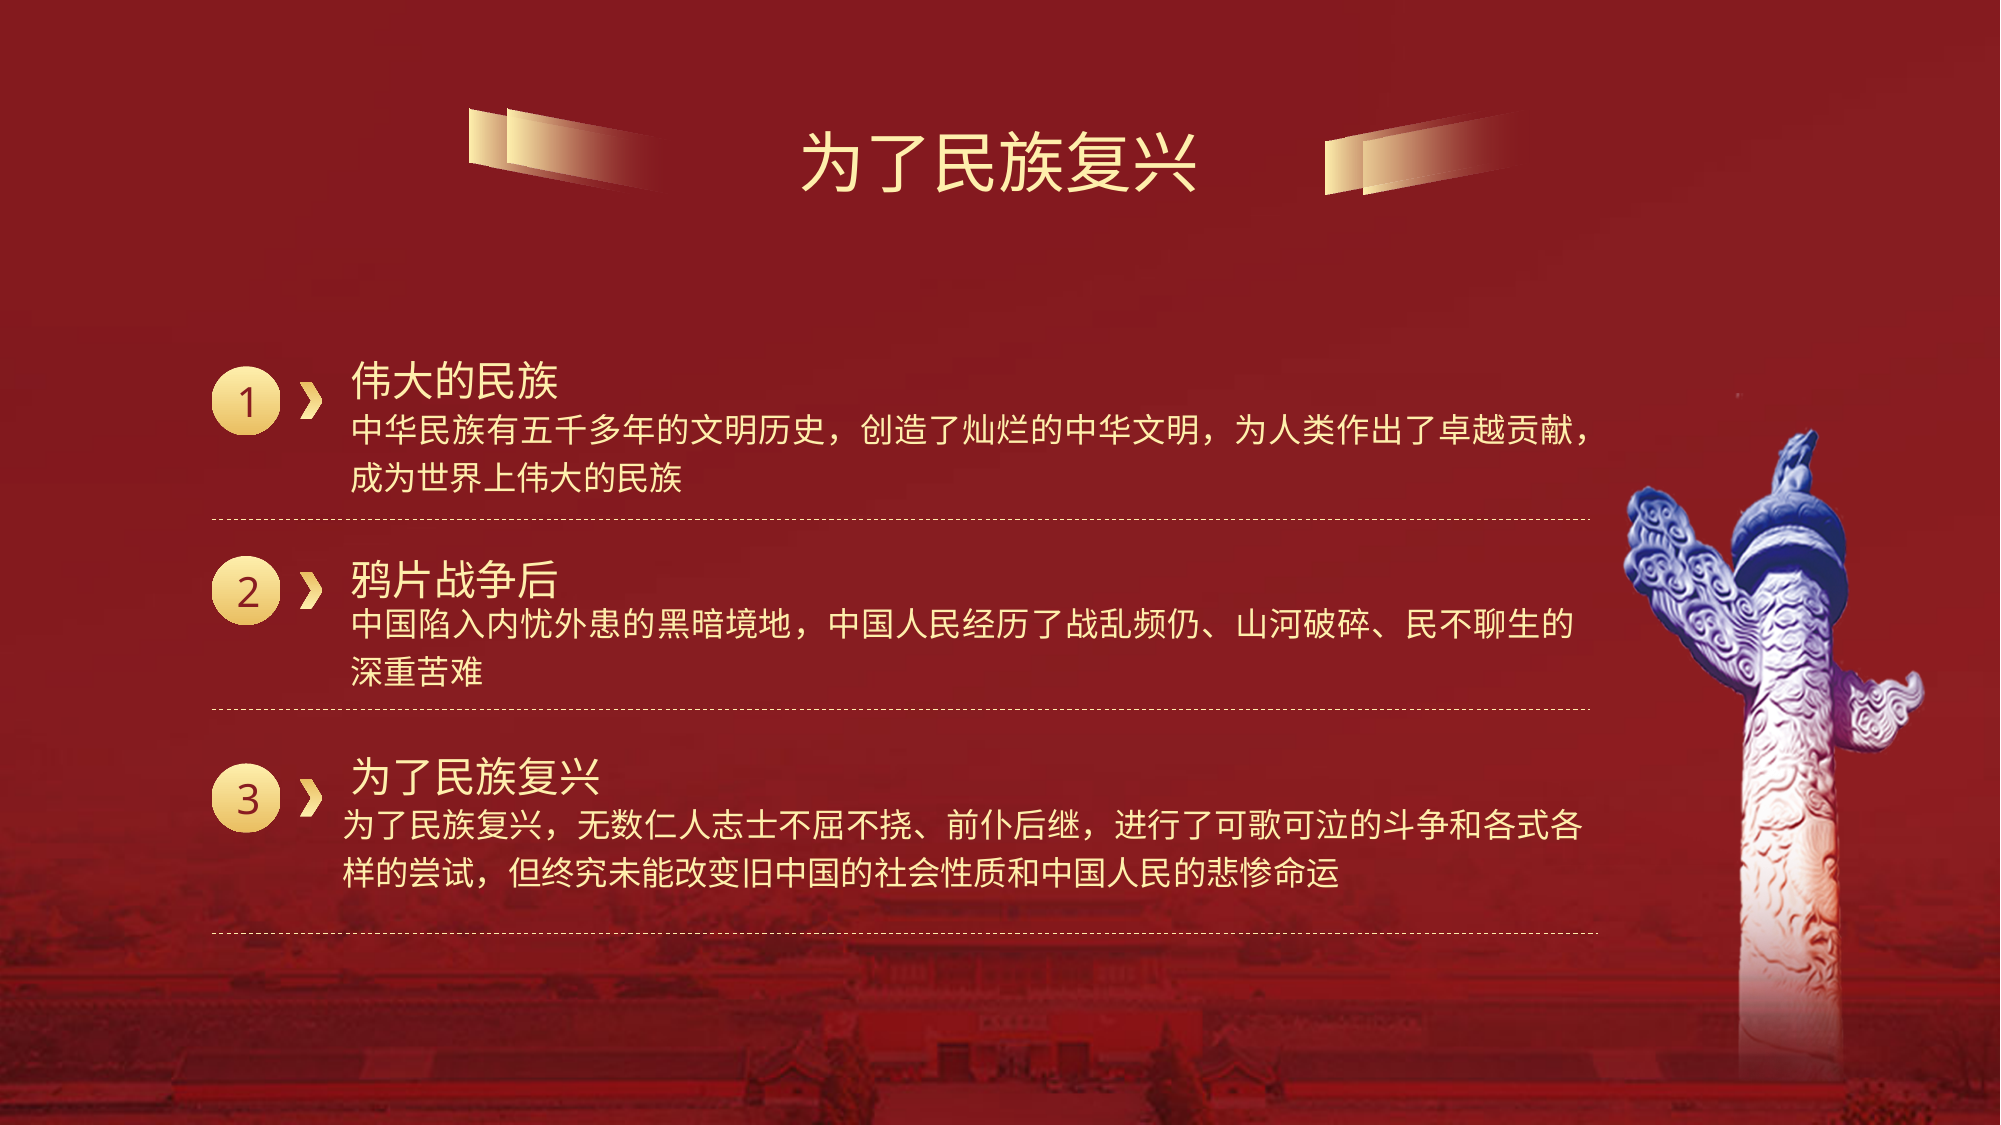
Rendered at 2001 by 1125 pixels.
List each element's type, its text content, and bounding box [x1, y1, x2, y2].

text_box 伟大的民族 [335, 337, 578, 413]
text_box 3 [210, 762, 282, 834]
text_box 为了民族复兴 [335, 733, 673, 809]
text_box 为了民族复兴 [372, 113, 1626, 209]
text_box 中国陷入内忧外患的黑暗境地，中国人民经历了战乱频仍、山河破碎、民不聊生的深重苦难 [335, 588, 1543, 699]
text_box 为了民族复兴，无数仁人志士不屈不挠、前仆后继，进行了可歌可泣的斗争和各式各样的尝试，但终究未能改变旧中国的社会性质和中国人民的悲惨命运 [327, 788, 1543, 900]
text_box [1325, 108, 1531, 195]
text_box [298, 570, 324, 611]
picture [0, 0, 2000, 1125]
text_box [298, 778, 324, 818]
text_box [469, 108, 675, 195]
text_box [298, 381, 324, 421]
text_box 鸦片战争后 [335, 536, 578, 612]
text_box 1 [210, 365, 282, 437]
text_box 中华民族有五千多年的文明历史，创造了灿烂的中华文明，为人类作出了卓越贡献，成为世界上伟大的民族 [335, 393, 1543, 505]
text_box 2 [210, 554, 282, 626]
